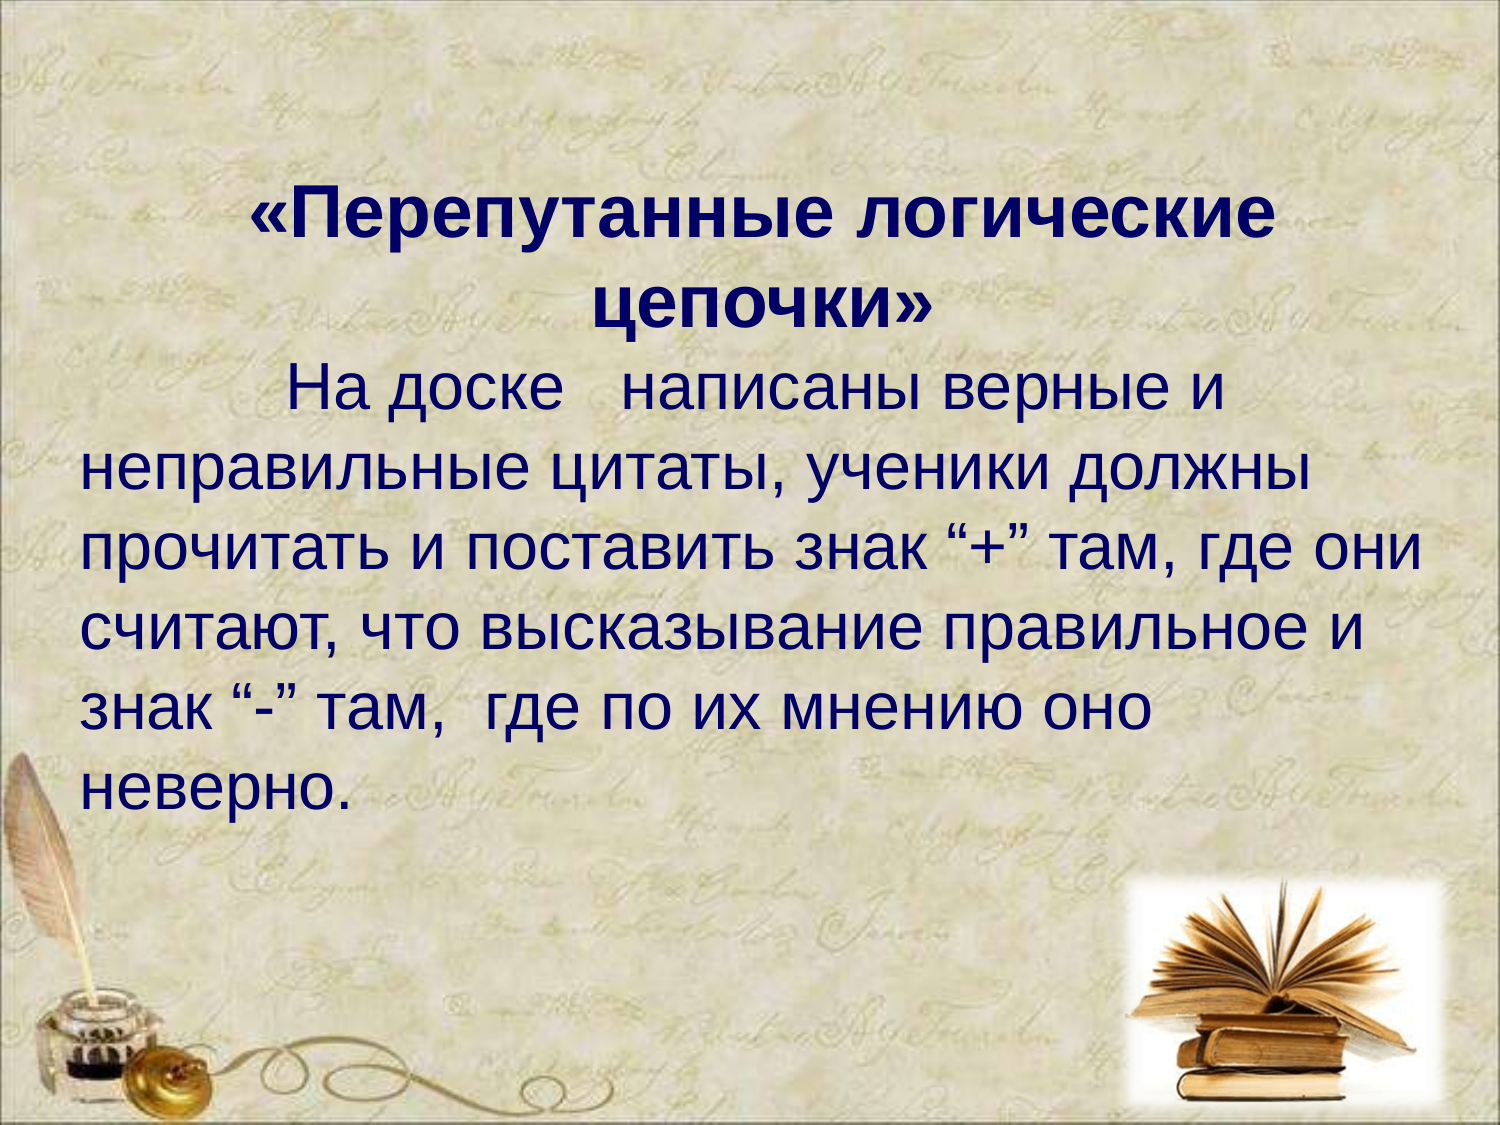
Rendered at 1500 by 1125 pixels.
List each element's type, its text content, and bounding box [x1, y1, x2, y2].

picture [0, 0, 1500, 1125]
text_box «Перепутанные логические цепочки» На доске написаны верные и неправильные цитаты, ученики должны прочитать и поставить знак “+” там, где они считают, что высказывание правильное и знак “-” там, где по их мнению оно неверно. [64, 110, 1461, 831]
